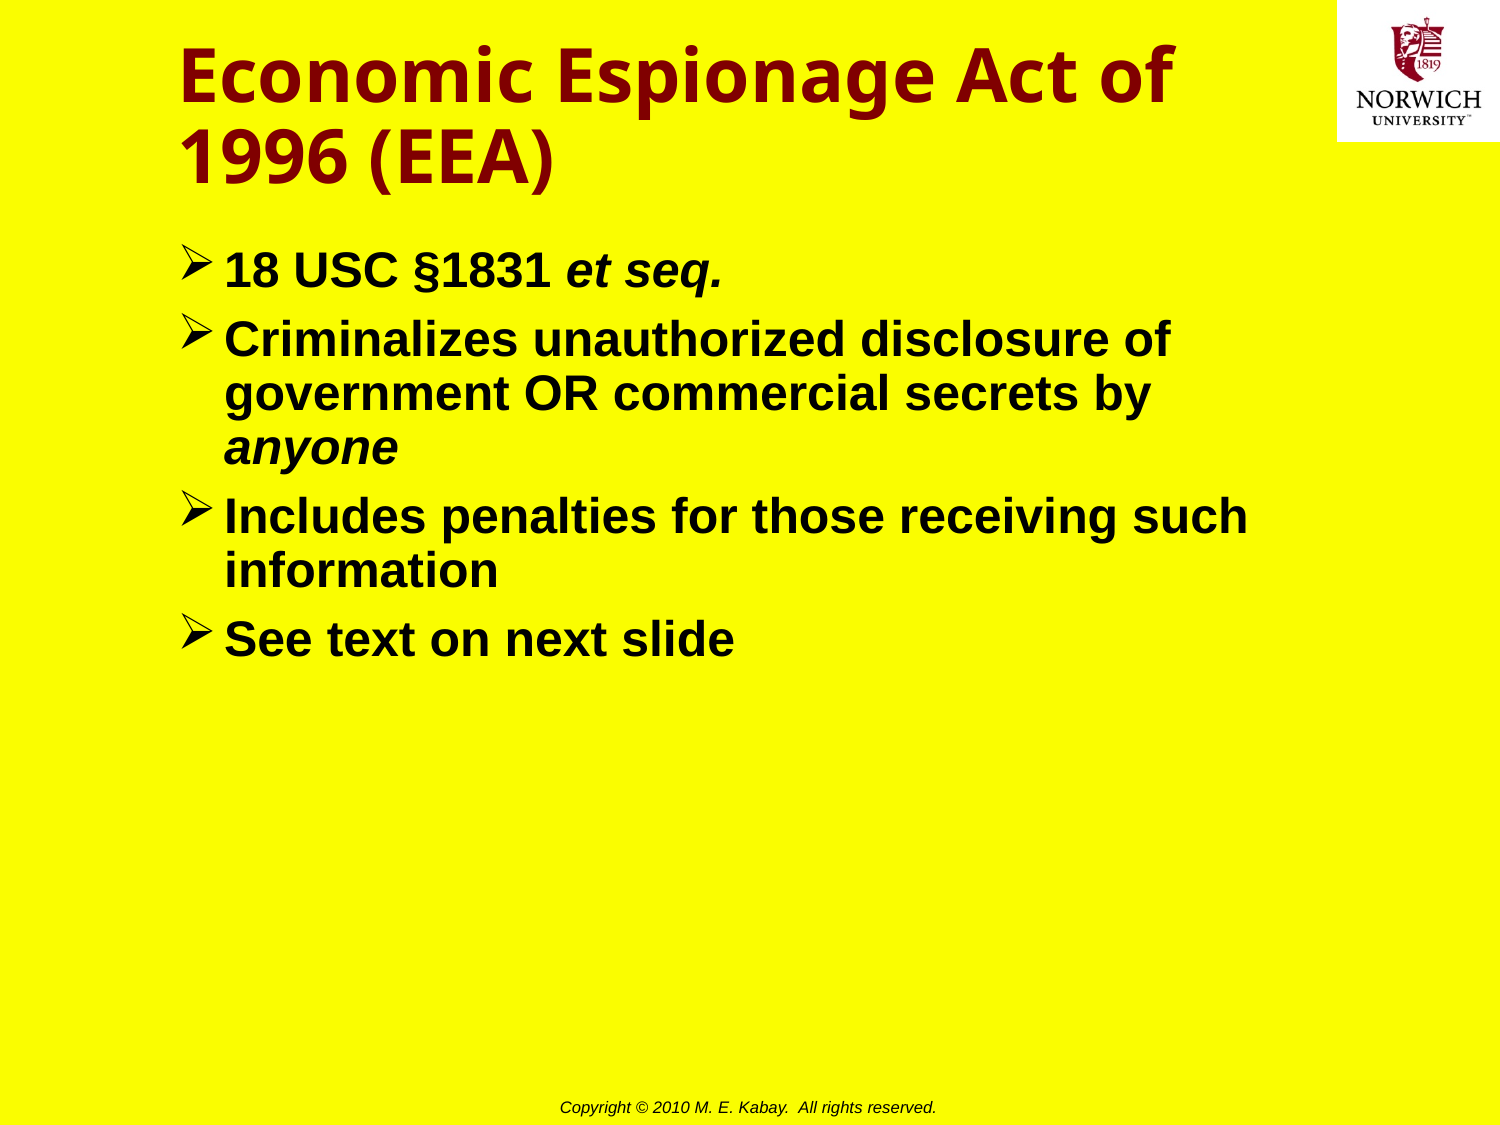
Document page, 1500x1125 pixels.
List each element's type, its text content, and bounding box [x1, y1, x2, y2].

list 18 USC §1831 et seq. Criminalizes unauthorized disclosure of government OR commercial secrets by anyone Includes penalties for those receiving such information See text on next slide [161, 236, 1339, 1039]
picture [1337, 0, 1500, 142]
title Economic Espionage Act of 1996 (EEA) [161, 24, 1339, 213]
